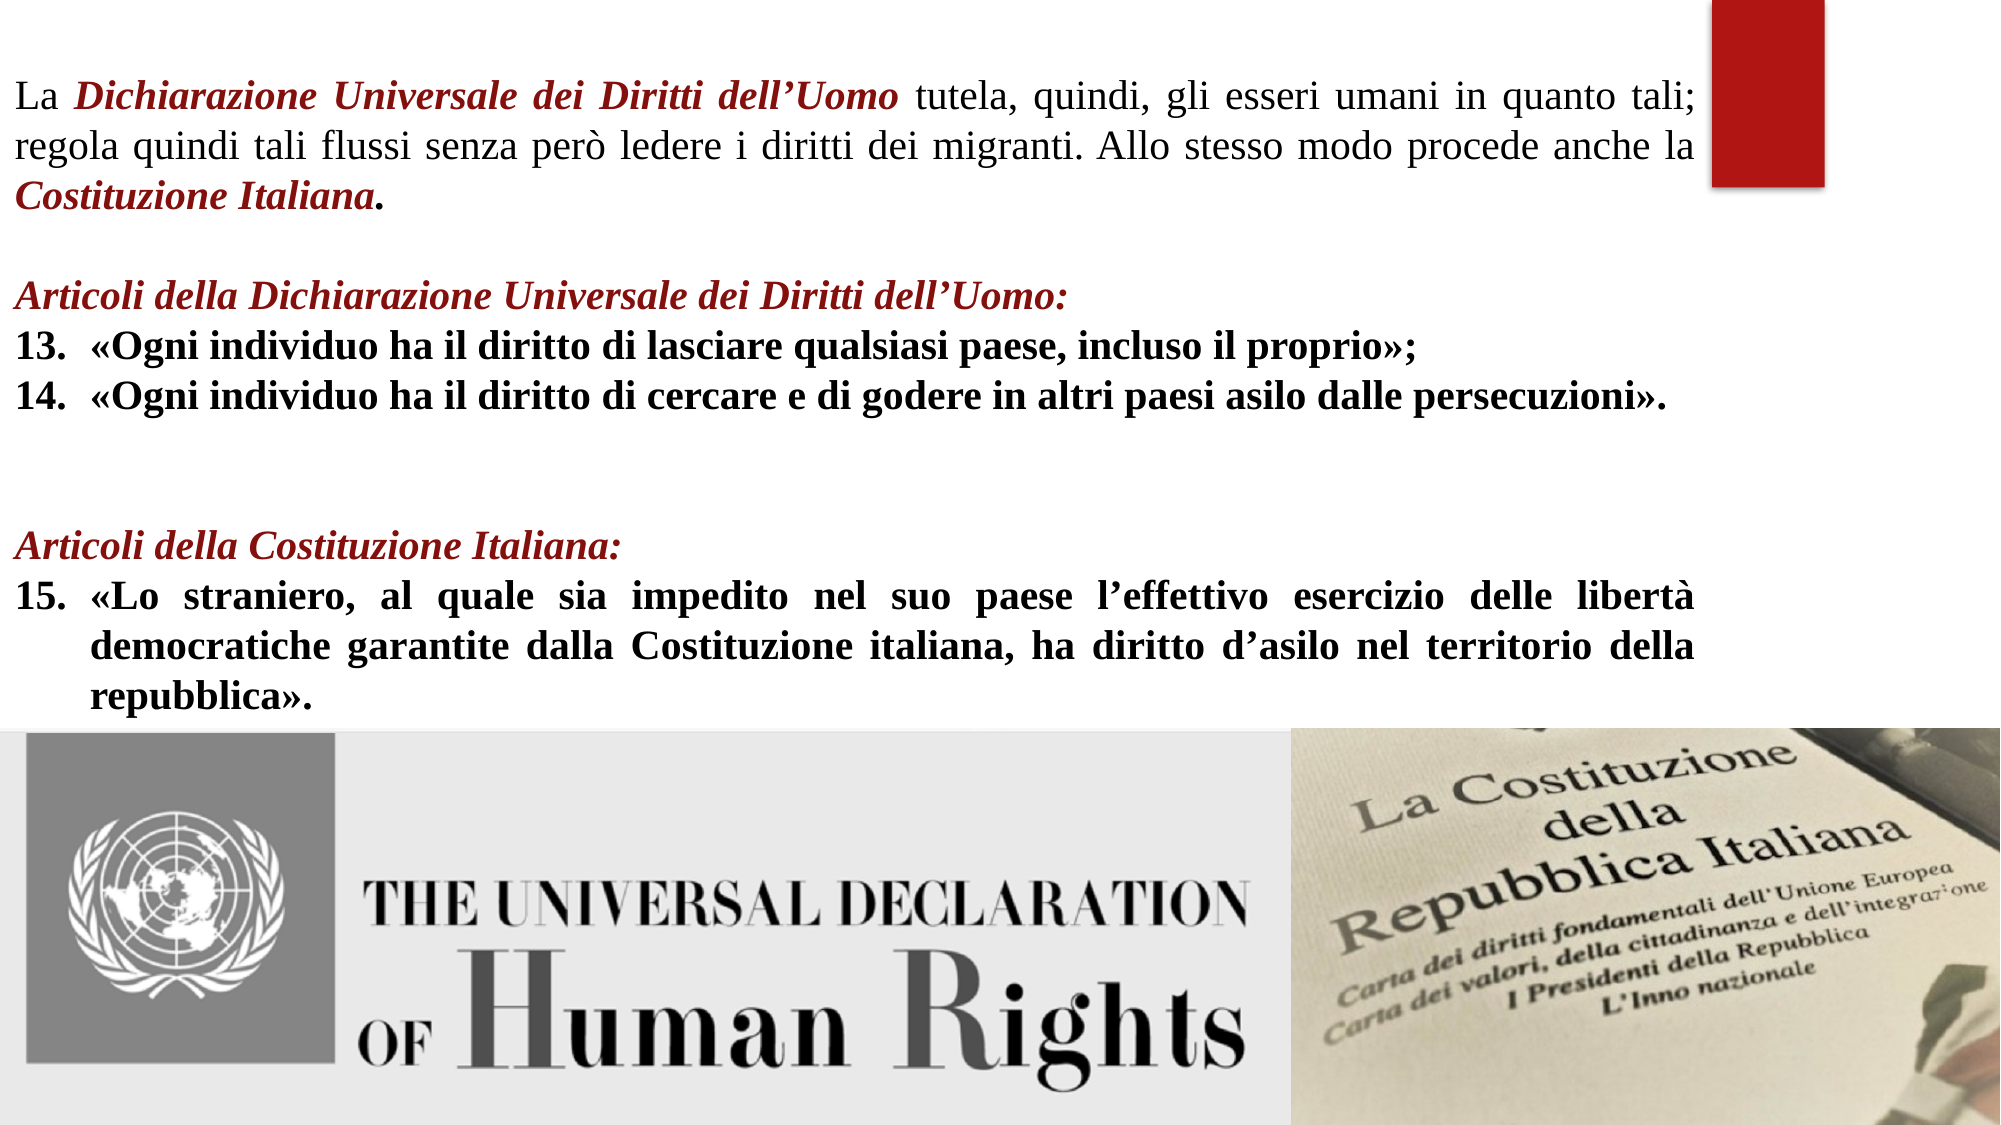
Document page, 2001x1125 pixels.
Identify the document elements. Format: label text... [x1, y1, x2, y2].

text_box La Dichiarazione Universale dei Diritti dell’Uomo tutela, quindi, gli esseri umani in quanto tali; regola quindi tali flussi senza però ledere i diritti dei migranti. Allo stesso modo procede anche la Costituzione Italiana. Articoli della Dichiarazione Universale dei Diritti dell’Uomo: «Ogni individuo ha il diritto di lasciare qualsiasi paese, incluso il proprio»; «Ogni individuo ha il diritto di cercare e di godere in altri paesi asilo dalle persecuzioni». Articoli della Costituzione Italiana: «Lo straniero, al quale sia impedito nel suo paese l’effettivo esercizio delle libertà democratiche garantite dalla Costituzione italiana, ha diritto d’asilo nel territorio della repubblica». [0, 60, 1712, 727]
picture [0, 727, 2000, 1125]
